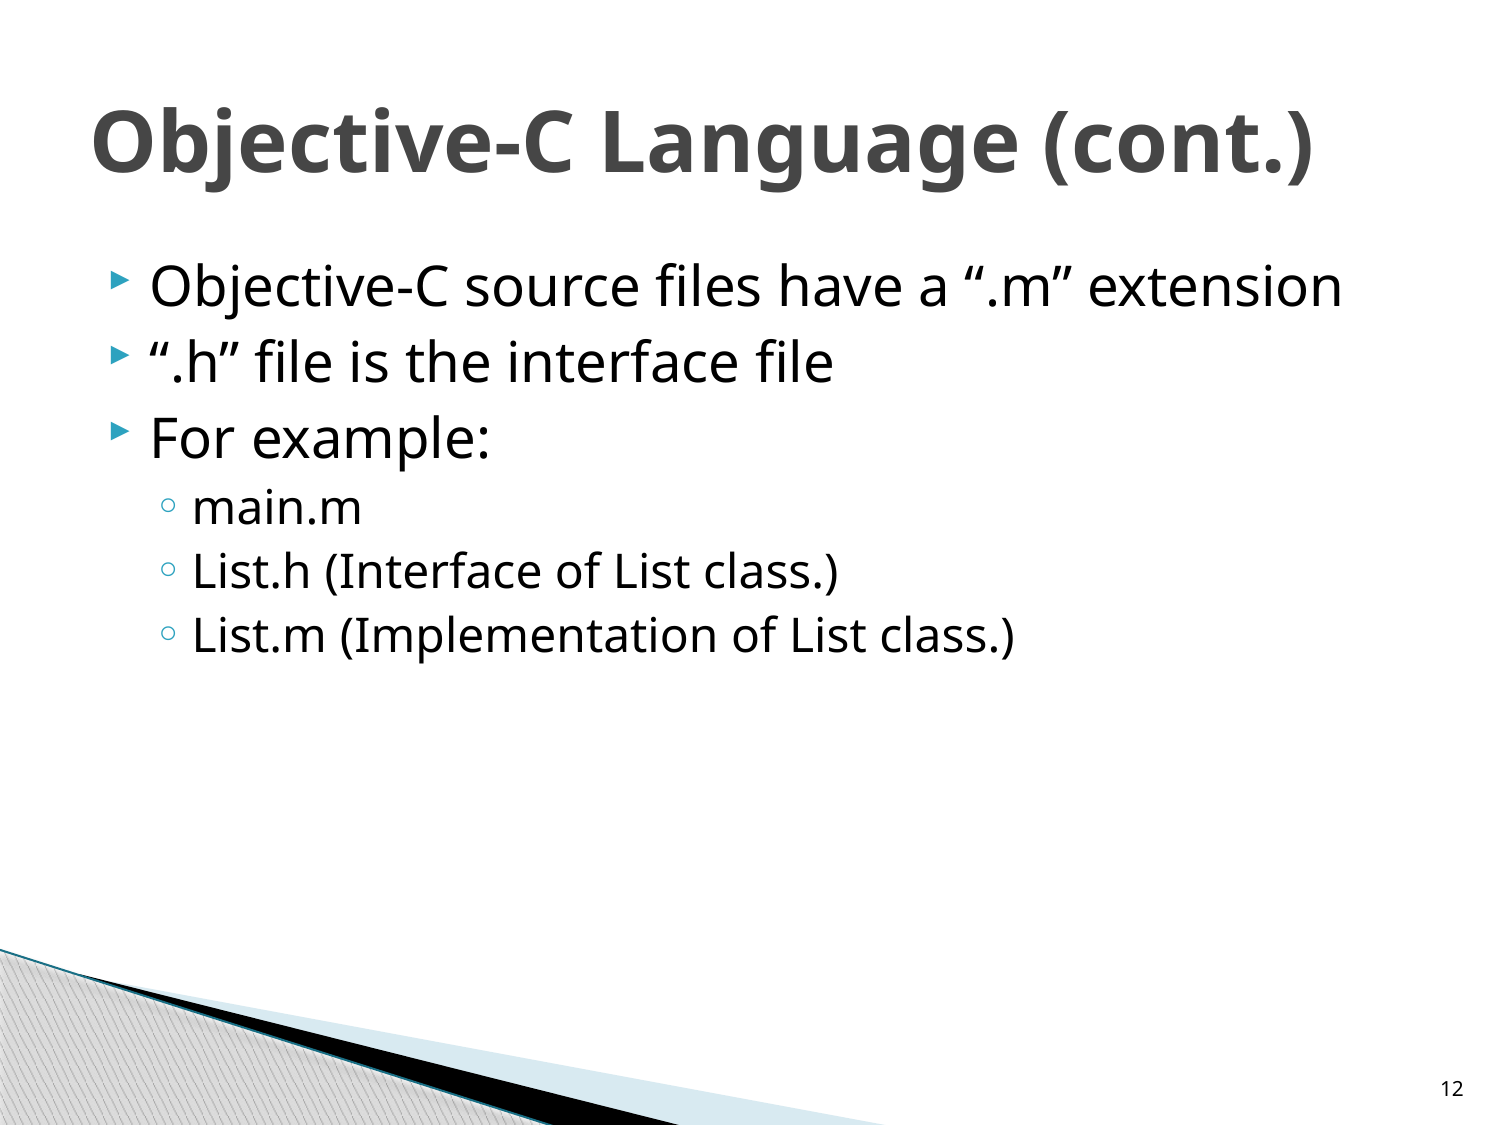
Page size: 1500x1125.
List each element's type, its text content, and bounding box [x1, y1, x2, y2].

slide_number 12 [1418, 1051, 1479, 1112]
title Objective-C Language (cont.) [75, 45, 1425, 233]
list Objective-C source files have a “.m” extension “.h” file is the interface file For example: main.m List.h (Interface of List class.) List.m (Implementation of List class.) [75, 243, 1425, 986]
